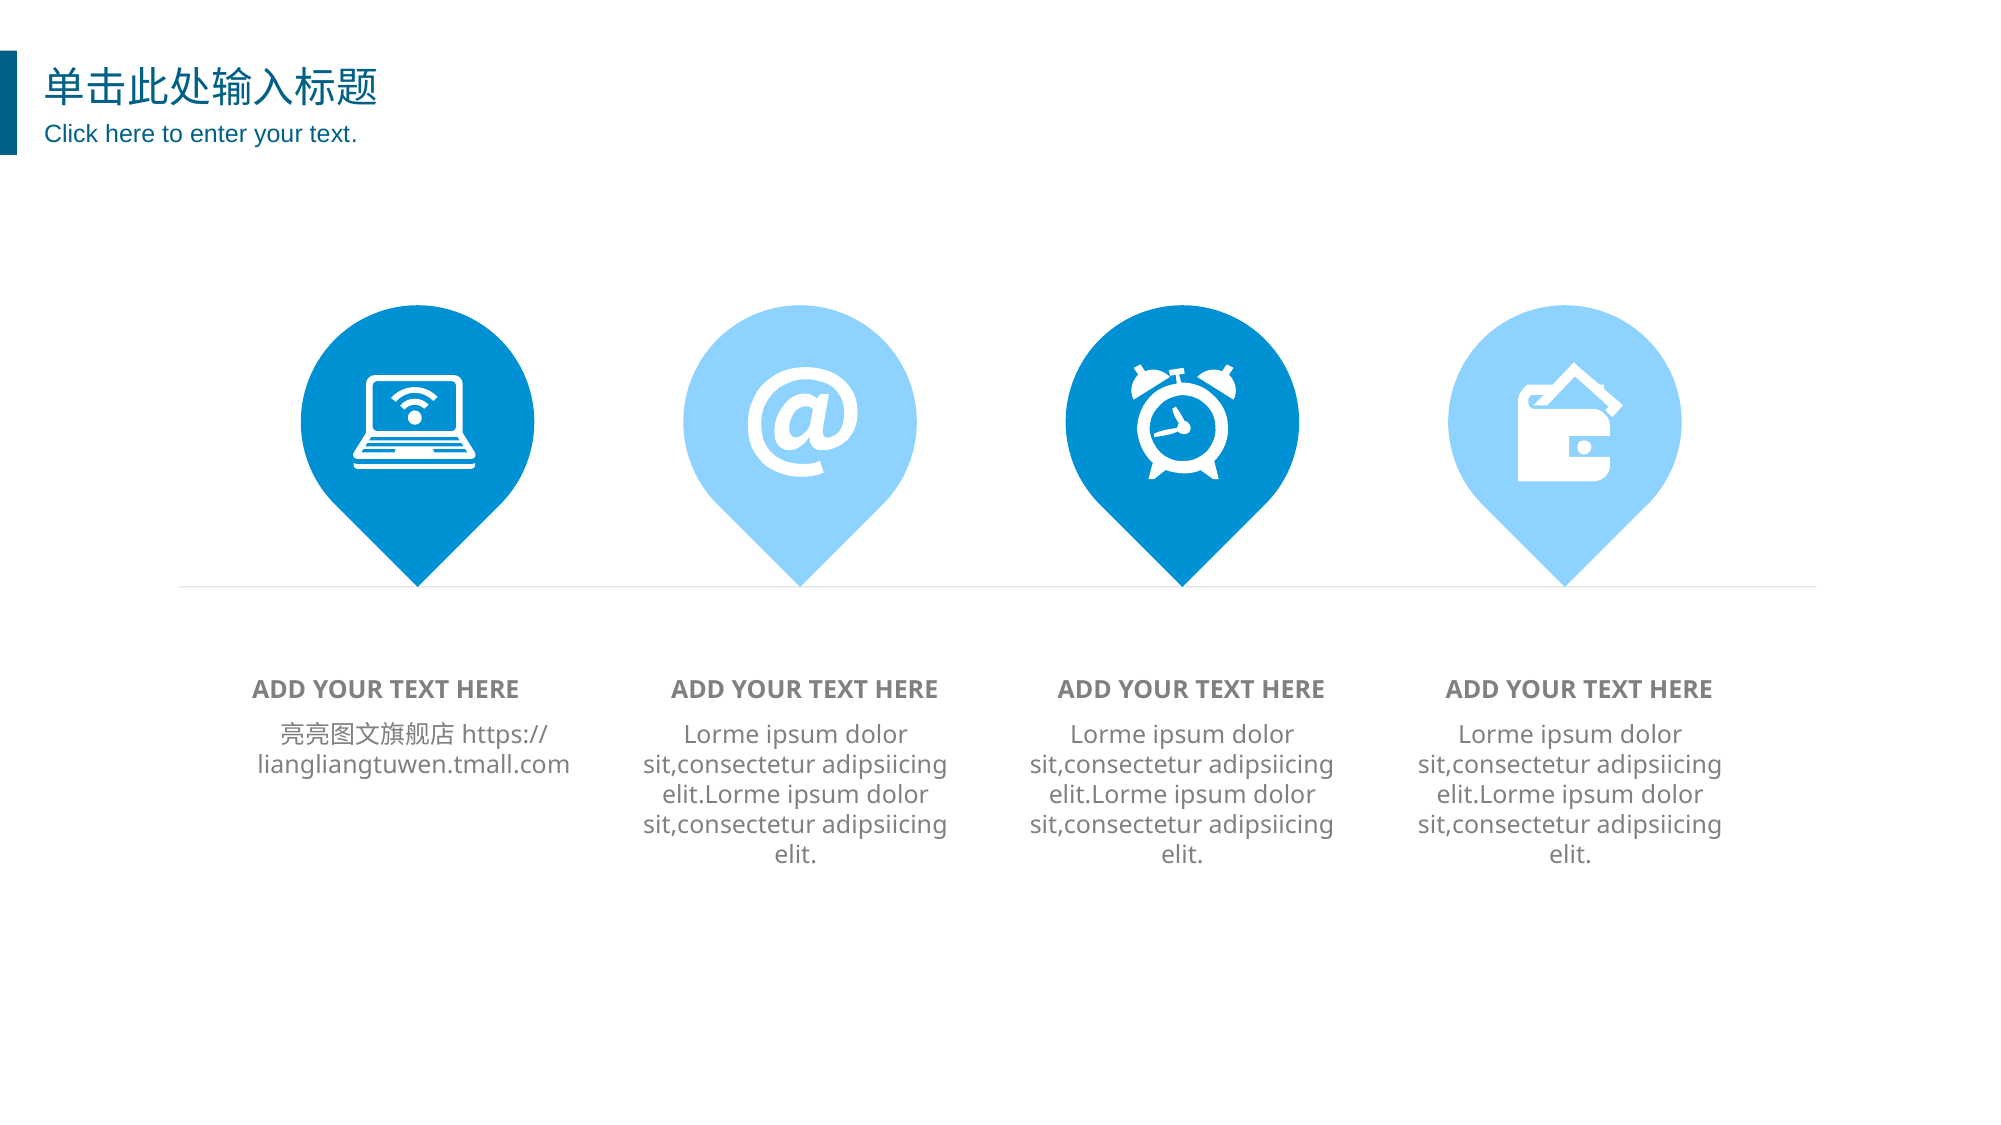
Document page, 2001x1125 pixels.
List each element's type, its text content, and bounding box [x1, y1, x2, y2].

text_box [1447, 304, 1683, 586]
text_box [682, 304, 918, 586]
text_box ADD YOUR TEXT HERE [568, 666, 955, 711]
text_box Click here to enter your text. [37, 105, 409, 154]
text_box [299, 304, 536, 586]
text_box [353, 463, 476, 469]
text_box 亮亮图文旗舰店https://liangliangtuwen.tmall.com [223, 711, 605, 786]
text_box ADD YOUR TEXT HERE [1343, 666, 1817, 711]
text_box [1131, 364, 1228, 480]
text_box [747, 367, 858, 477]
text_box Lorme ipsum dolor sit,consectetur adipsiicing elit.Lorme ipsum dolor sit,consectetur adipsiicing elit. [605, 711, 987, 876]
text_box [1064, 304, 1301, 586]
text_box [0, 50, 18, 156]
text_box 单击此处输入标题 [29, 53, 418, 119]
text_box ADD YOUR TEXT HERE [237, 666, 568, 711]
text_box ADD YOUR TEXT HERE [955, 666, 1343, 711]
text_box Lorme ipsum dolor sit,consectetur adipsiicing elit.Lorme ipsum dolor sit,consectetur adipsiicing elit. [991, 711, 1374, 876]
text_box Lorme ipsum dolor sit,consectetur adipsiicing elit.Lorme ipsum dolor sit,consectetur adipsiicing elit. [1379, 711, 1762, 876]
text_box [353, 375, 476, 459]
text_box [1517, 362, 1623, 482]
text_box [1197, 364, 1236, 400]
